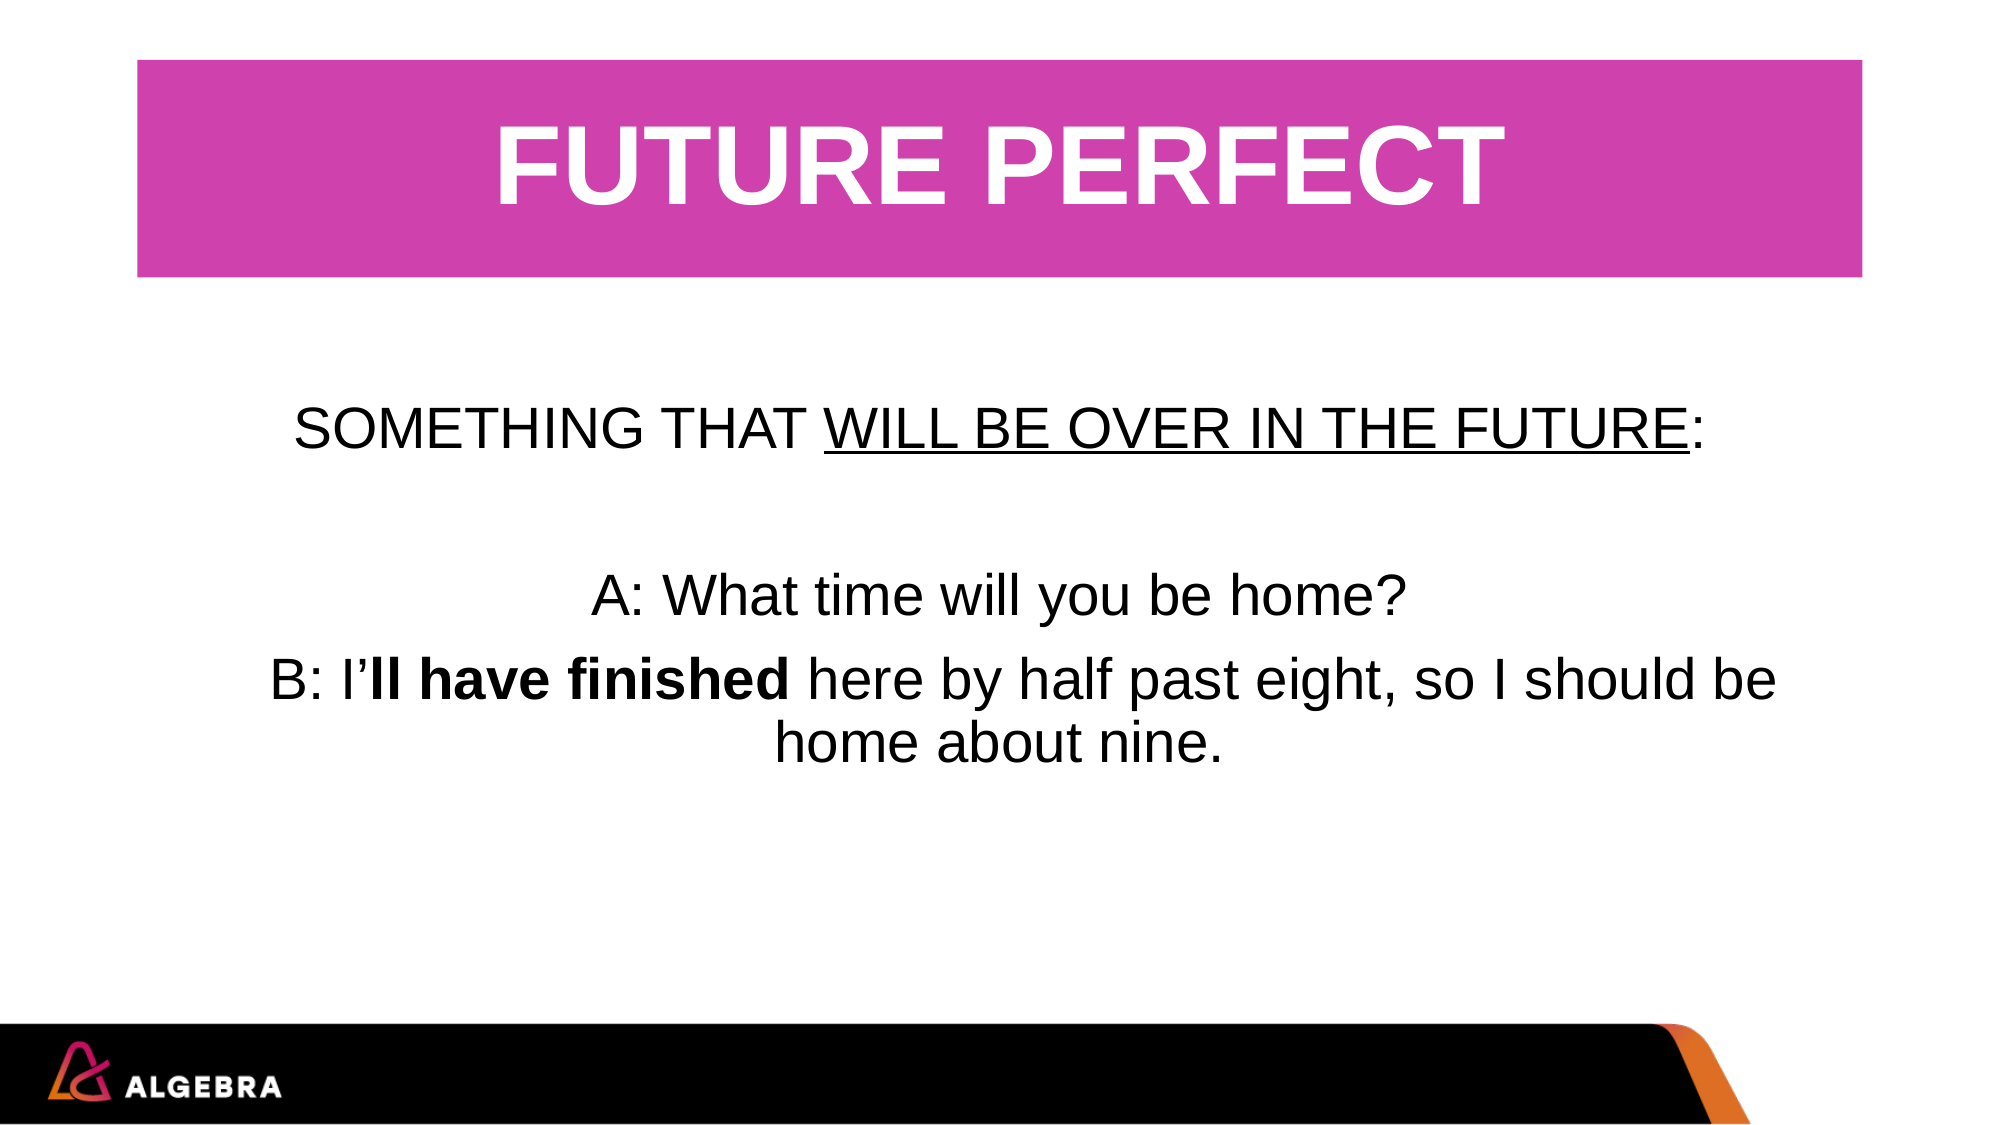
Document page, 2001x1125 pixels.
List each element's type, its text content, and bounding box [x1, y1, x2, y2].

list SOMETHING THAT WILL BE OVER IN THE FUTURE: A: What time will you be home? B: I’ll have finished here by half past eight, so I should be home about nine. [137, 299, 1863, 1014]
picture [0, 1023, 1958, 1125]
title FUTURE PERFECT [137, 59, 1863, 278]
